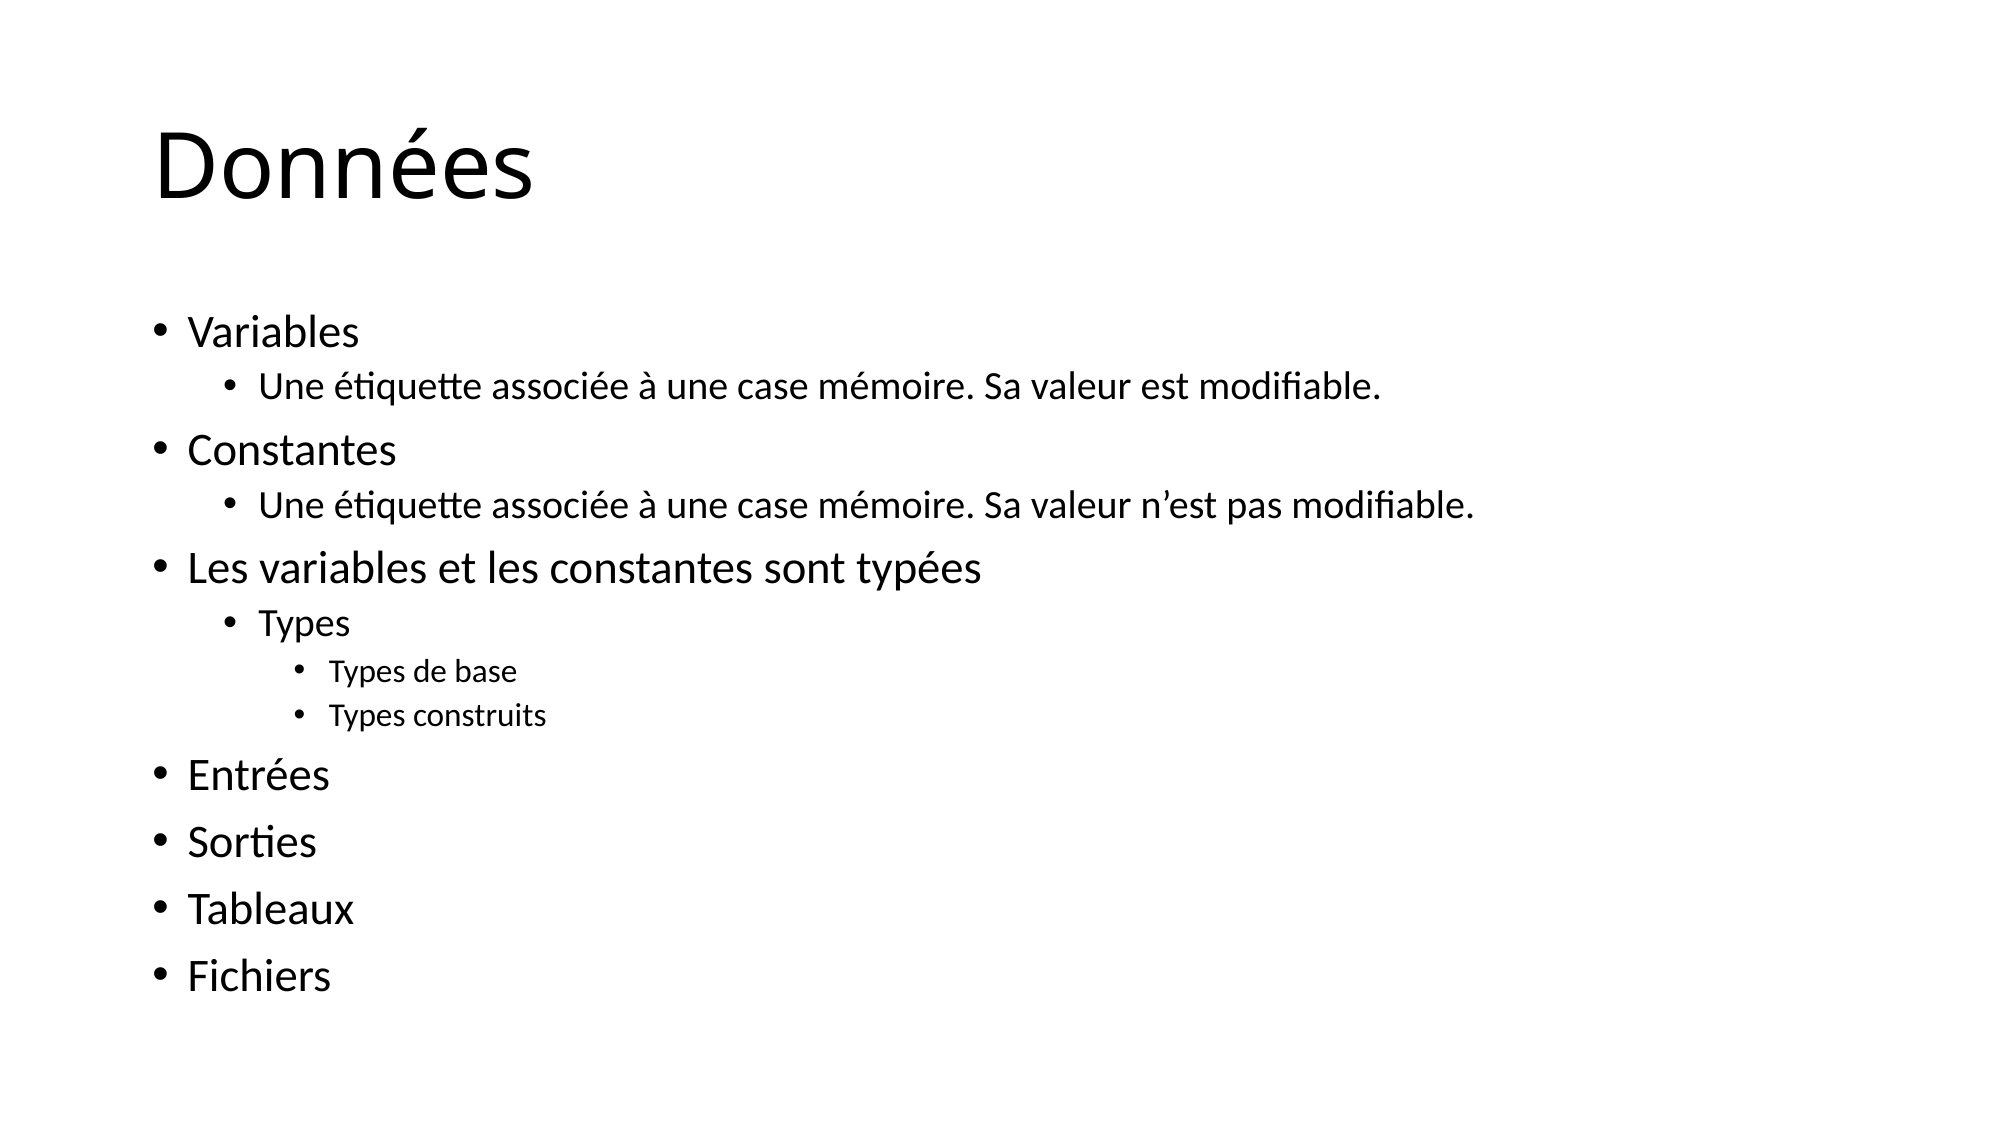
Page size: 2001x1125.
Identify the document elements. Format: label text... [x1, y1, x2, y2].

title Données [137, 59, 1863, 278]
list Variables Une étiquette associée à une case mémoire. Sa valeur est modifiable. Constantes Une étiquette associée à une case mémoire. Sa valeur n’est pas modifiable. Les variables et les constantes sont typées Types Types de base Types construits Entrées Sorties Tableaux Fichiers [137, 299, 1863, 1014]
